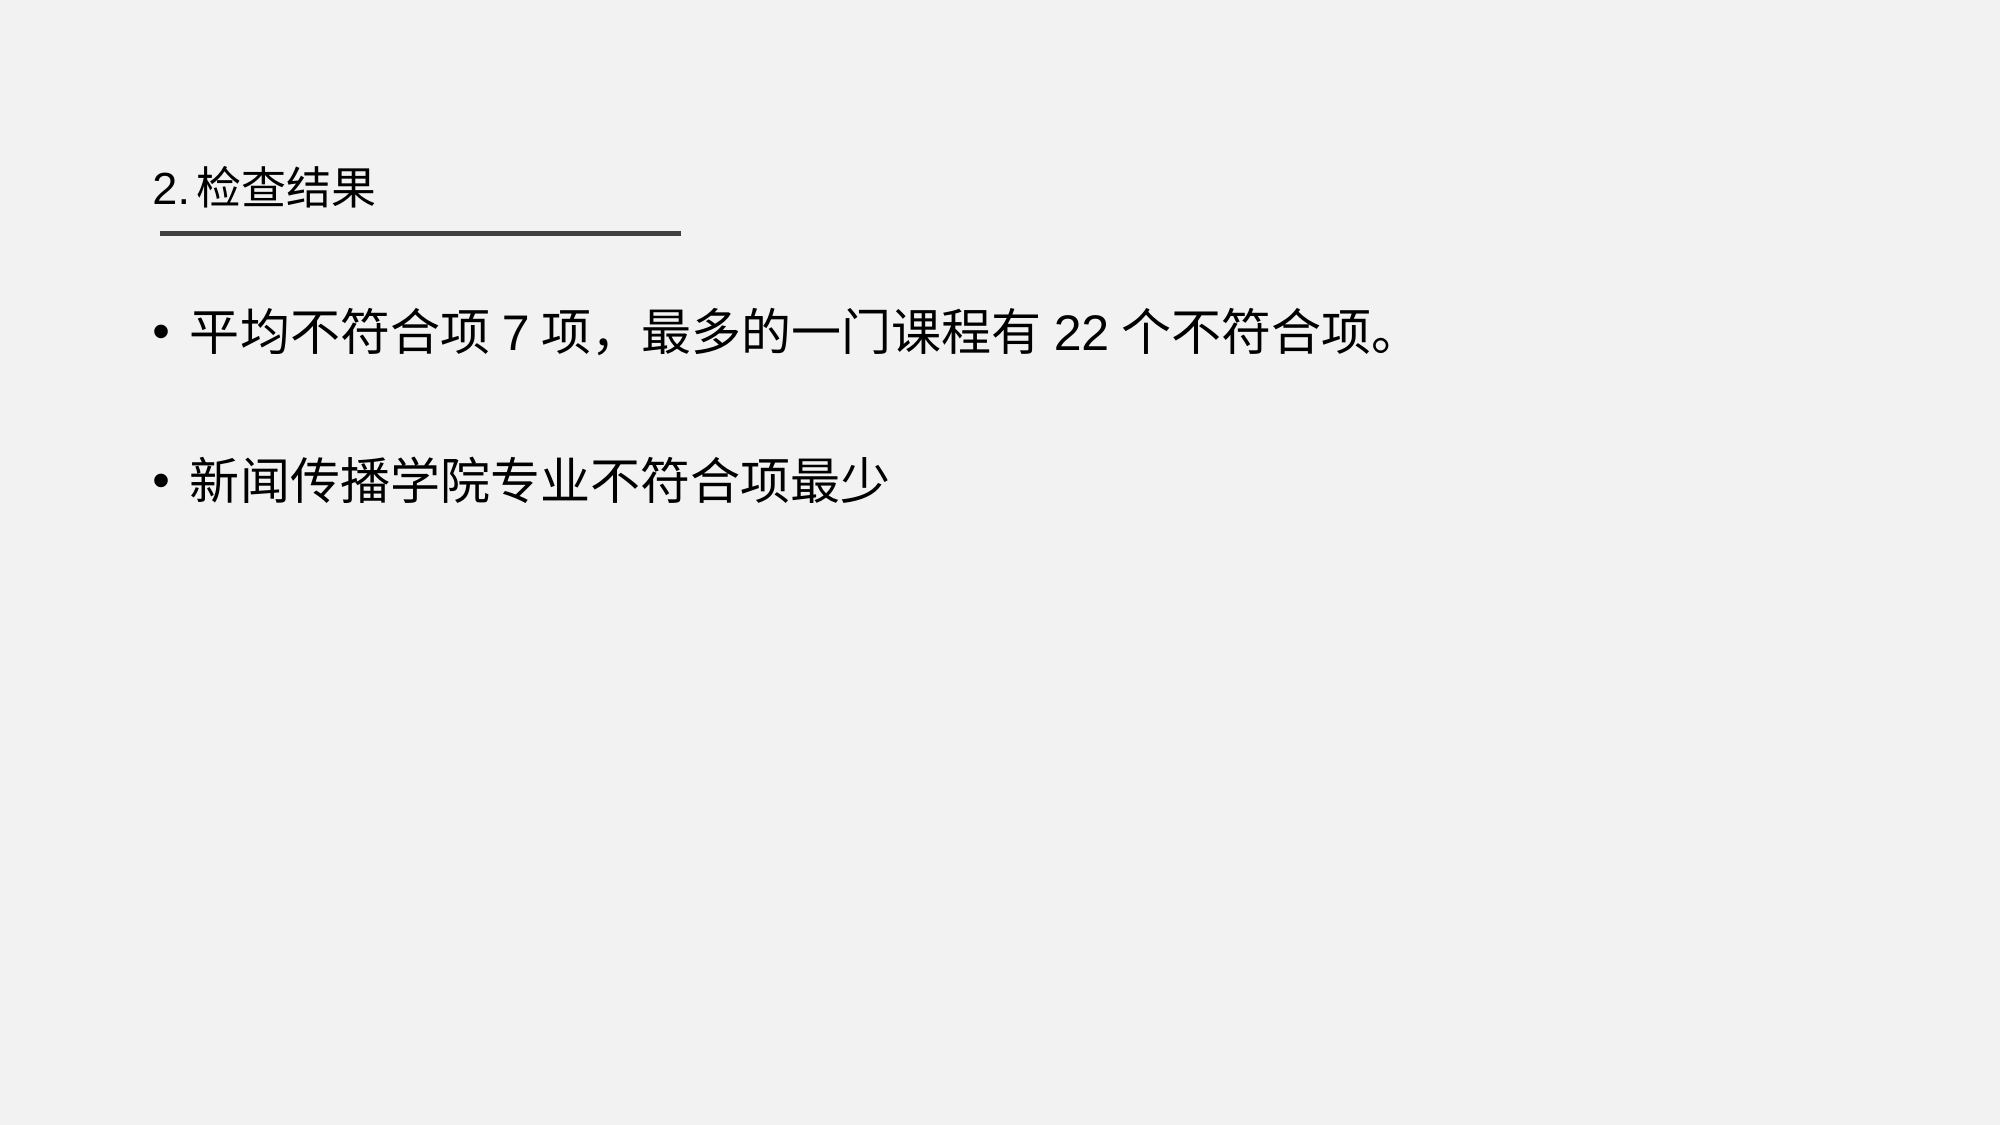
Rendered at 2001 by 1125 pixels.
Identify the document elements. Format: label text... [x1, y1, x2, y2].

list 平均不符合项7项，最多的一门课程有22个不符合项。 新闻传播学院专业不符合项最少 [137, 299, 1863, 1014]
title 2.检查结果 [137, 59, 1863, 278]
